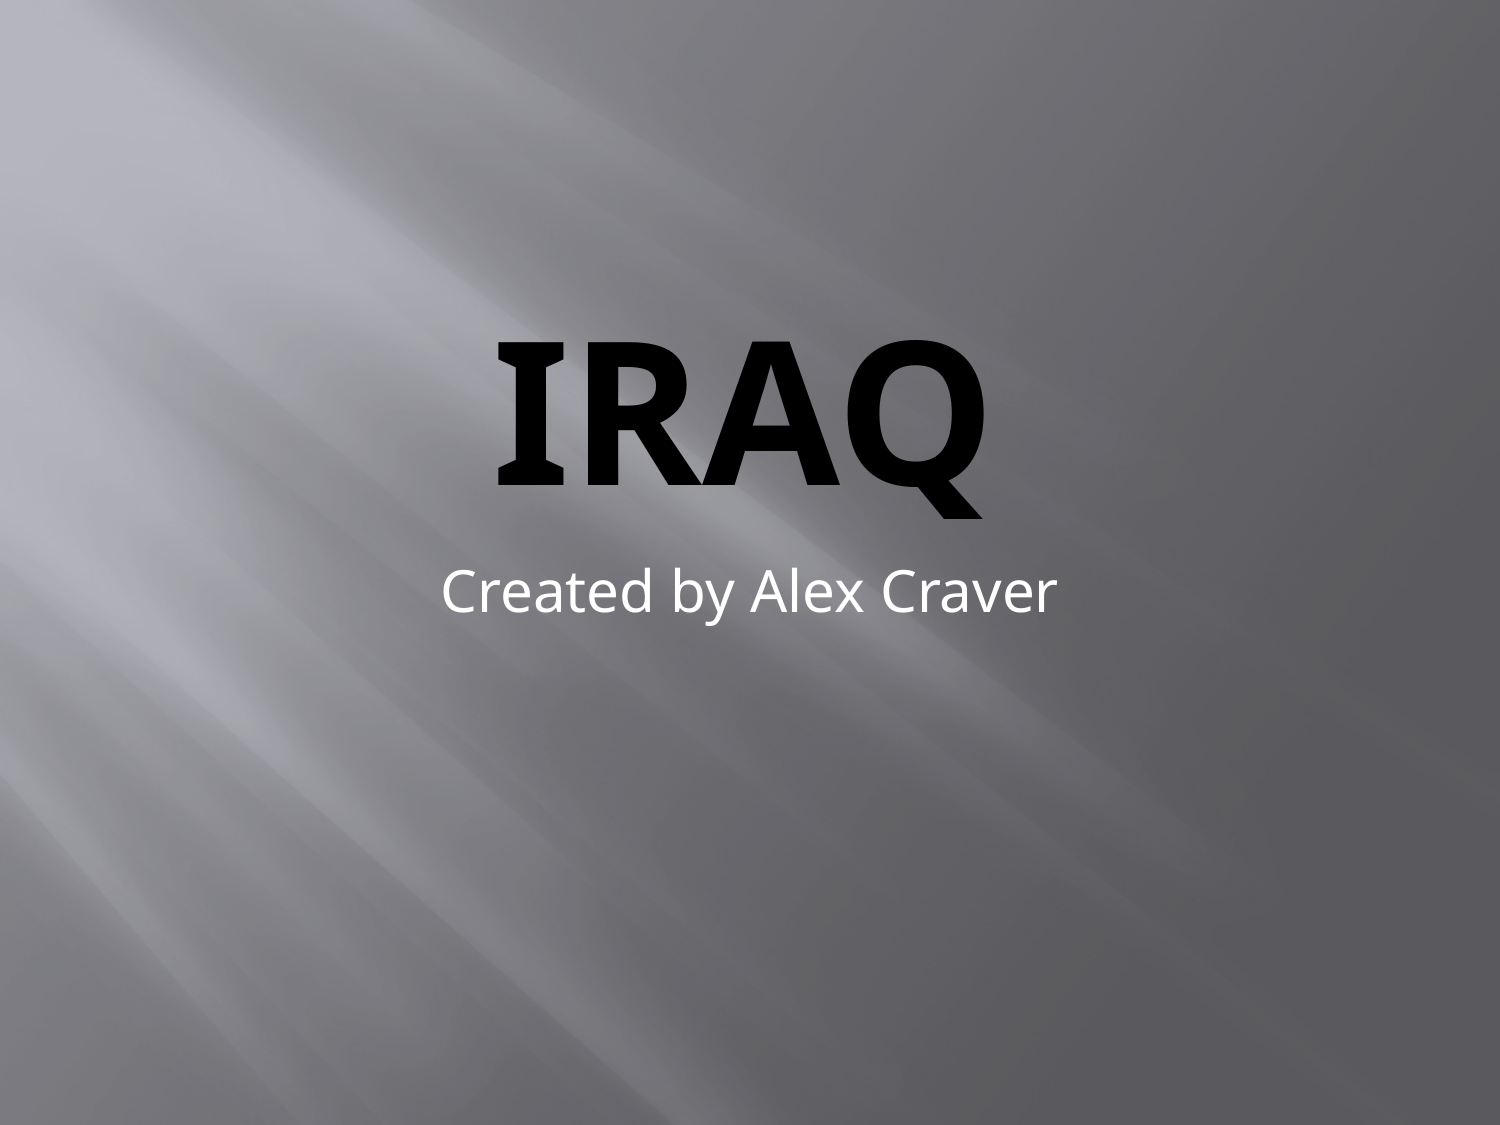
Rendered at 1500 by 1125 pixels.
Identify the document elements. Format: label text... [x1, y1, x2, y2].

subtitle Created by Alex Craver [224, 546, 1276, 835]
title Iraq [69, 224, 1420, 525]
